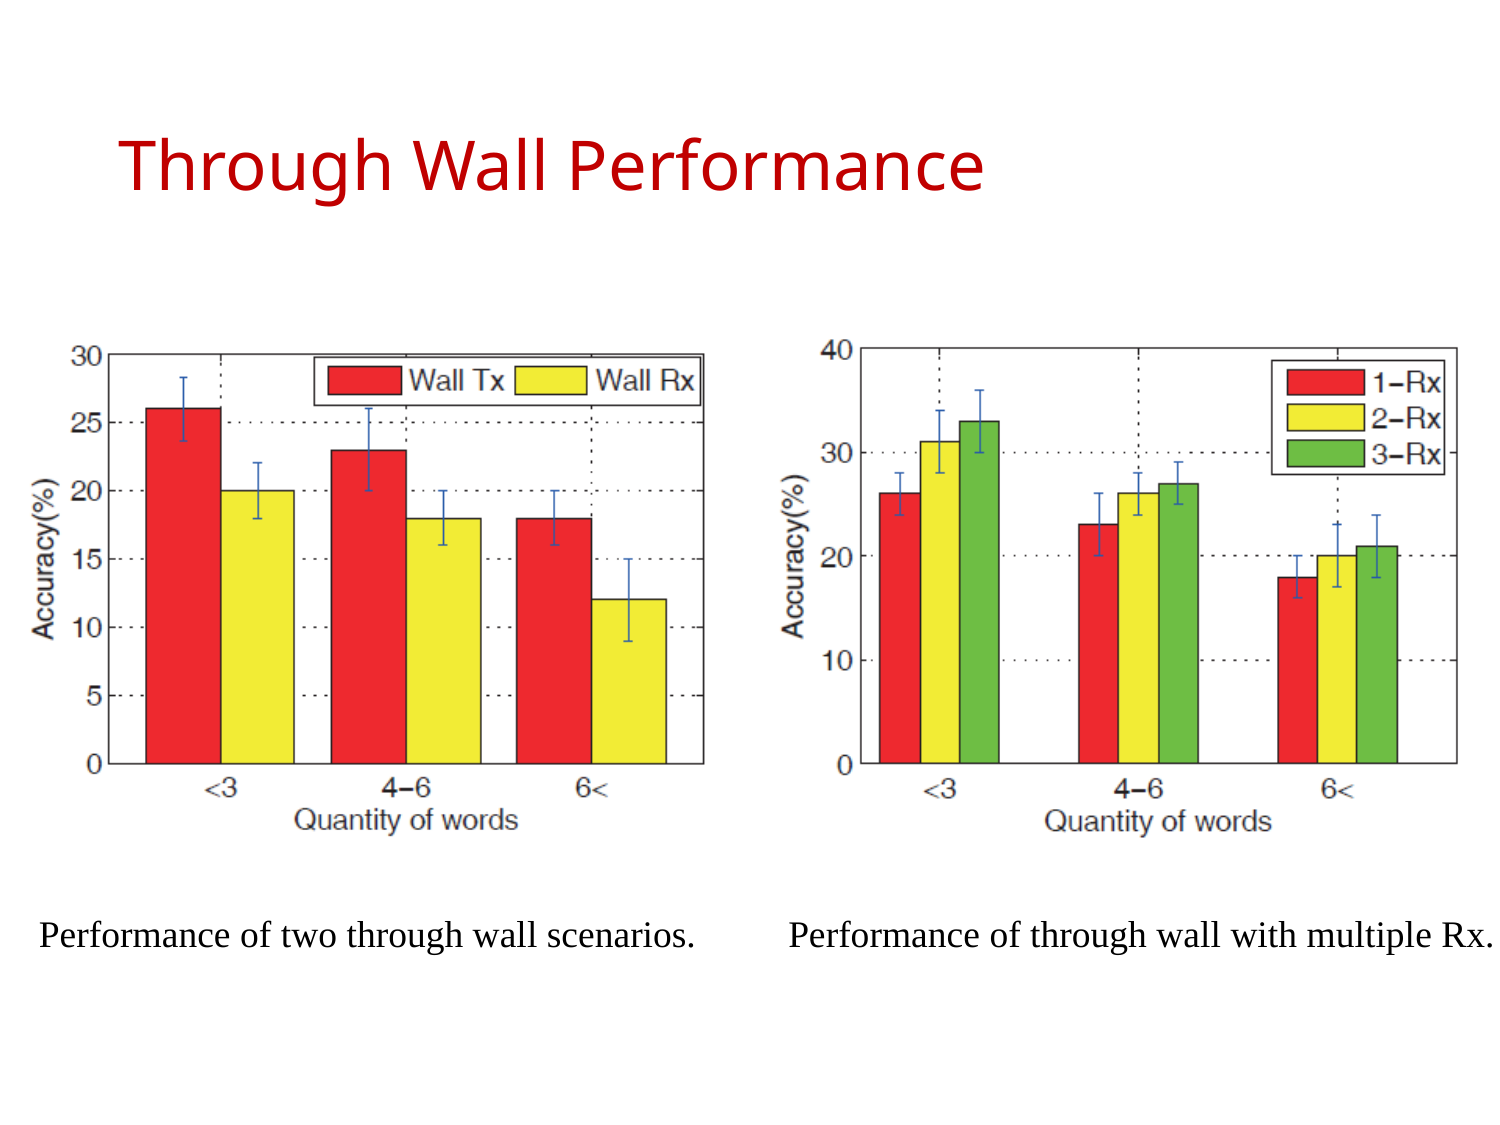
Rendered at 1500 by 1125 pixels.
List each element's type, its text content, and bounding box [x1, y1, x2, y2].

picture [21, 335, 714, 844]
text_box Performance of through wall with multiple Rx. [773, 902, 1500, 963]
text_box Performance of two through wall scenarios. [24, 902, 712, 963]
title Through Wall Performance [103, 59, 1397, 278]
picture [770, 335, 1469, 844]
